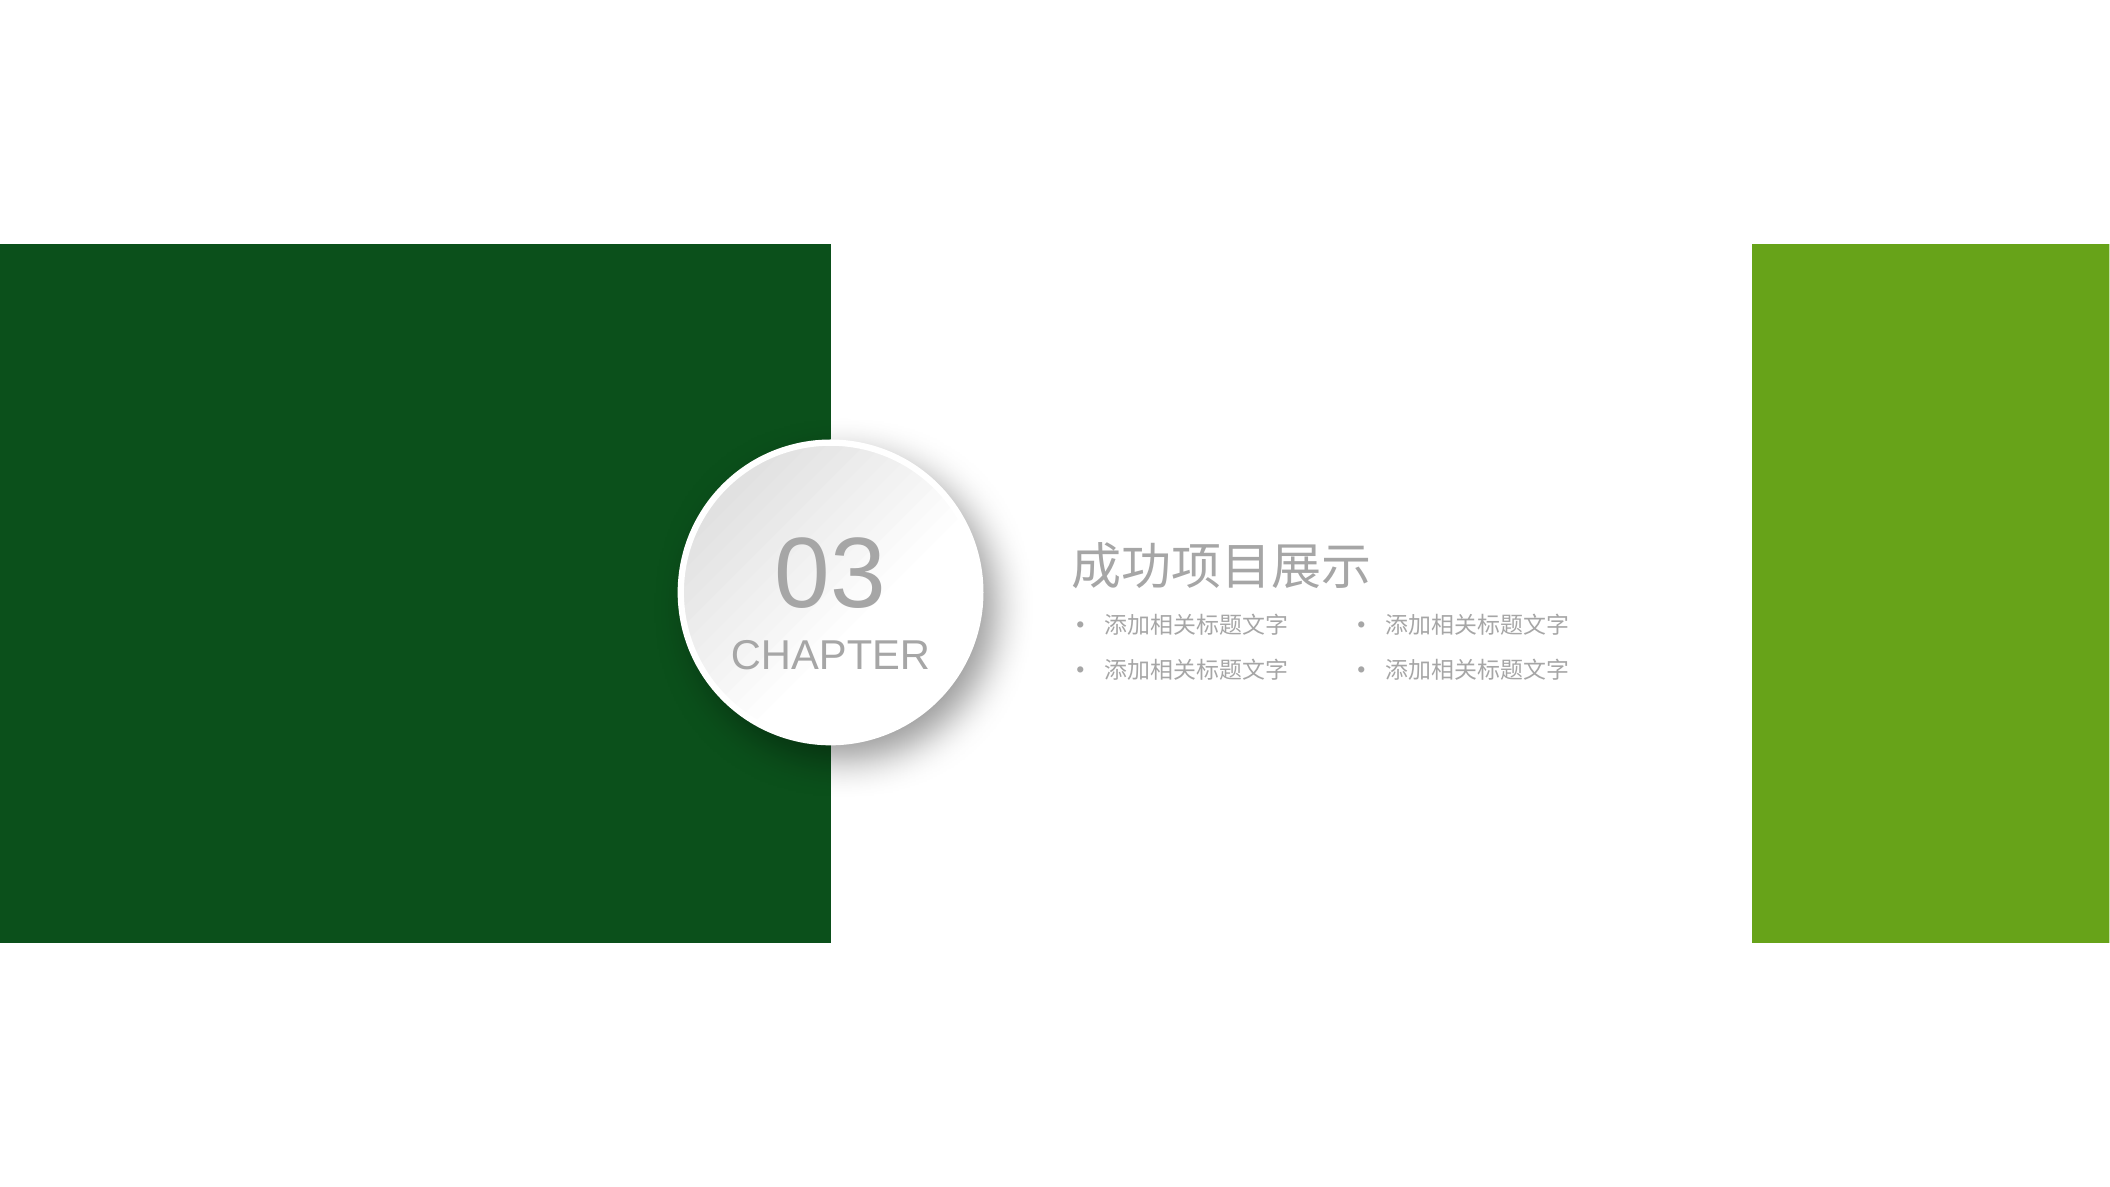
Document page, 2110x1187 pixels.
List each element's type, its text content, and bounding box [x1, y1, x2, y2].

text_box [0, 243, 832, 943]
text_box 添加相关标题文字 [1342, 648, 1585, 691]
text_box 添加相关标题文字 [1061, 648, 1304, 691]
text_box 添加相关标题文字 [1061, 603, 1304, 646]
text_box 03 CHAPTER [706, 507, 955, 678]
text_box [679, 441, 982, 744]
text_box 添加相关标题文字 [1342, 603, 1585, 646]
text_box 成功项目展示 [1071, 534, 1595, 595]
text_box [1751, 243, 2110, 943]
